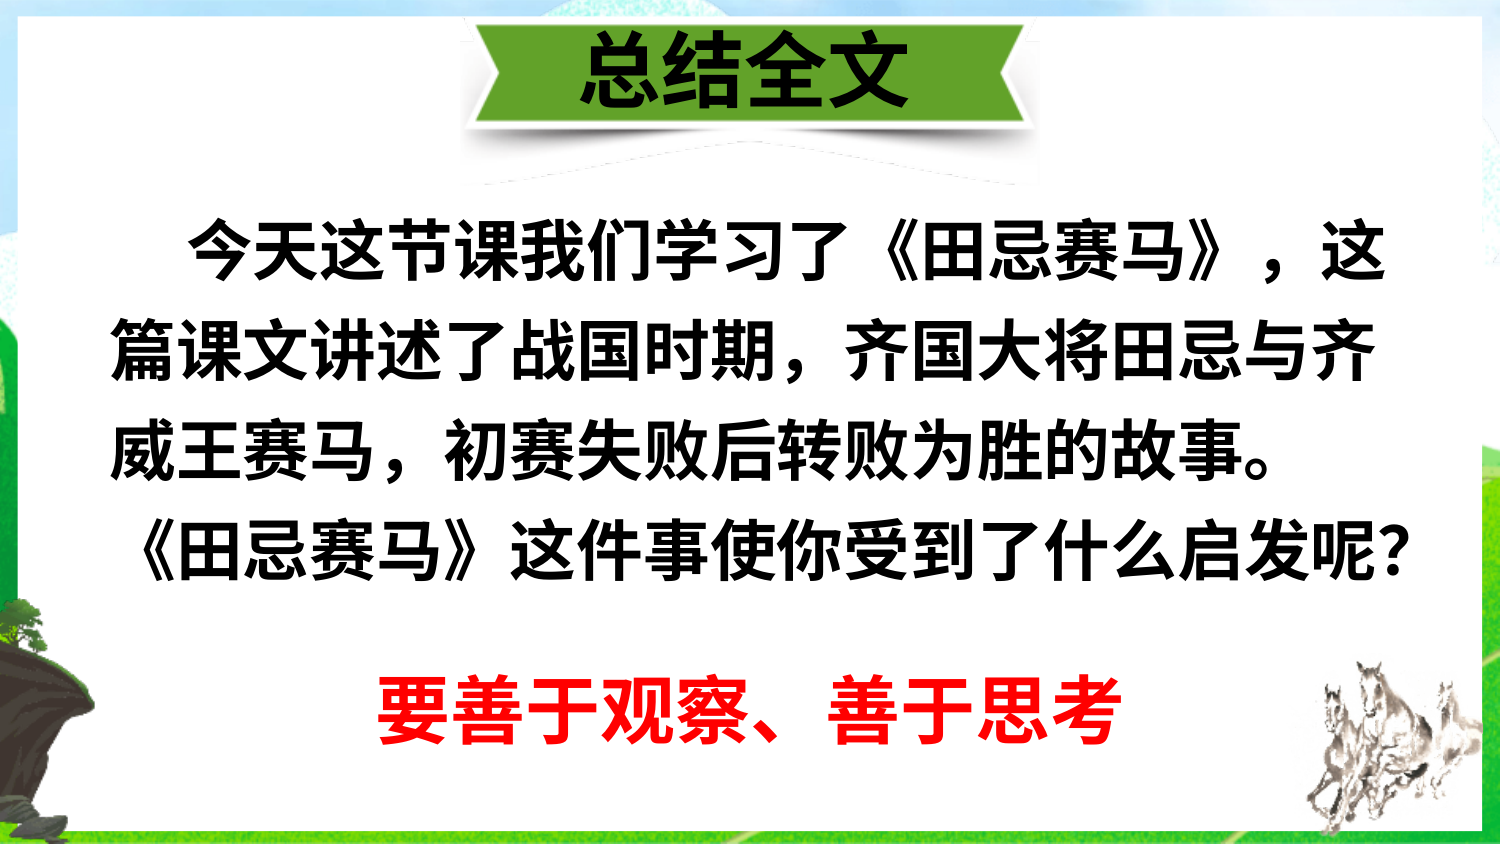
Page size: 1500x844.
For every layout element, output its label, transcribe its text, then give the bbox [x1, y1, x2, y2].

picture [0, 0, 1500, 844]
text_box 要善于观察、善于思考 [306, 638, 1193, 761]
text_box 总结全文 [562, 11, 937, 126]
text_box 今天这节课我们学习了《田忌赛马》，这篇课文讲述了战国时期，齐国大将田忌与齐威王赛马，初赛失败后转败为胜的故事。《田忌赛马》这件事使你受到了什么启发呢？ [94, 181, 1406, 596]
